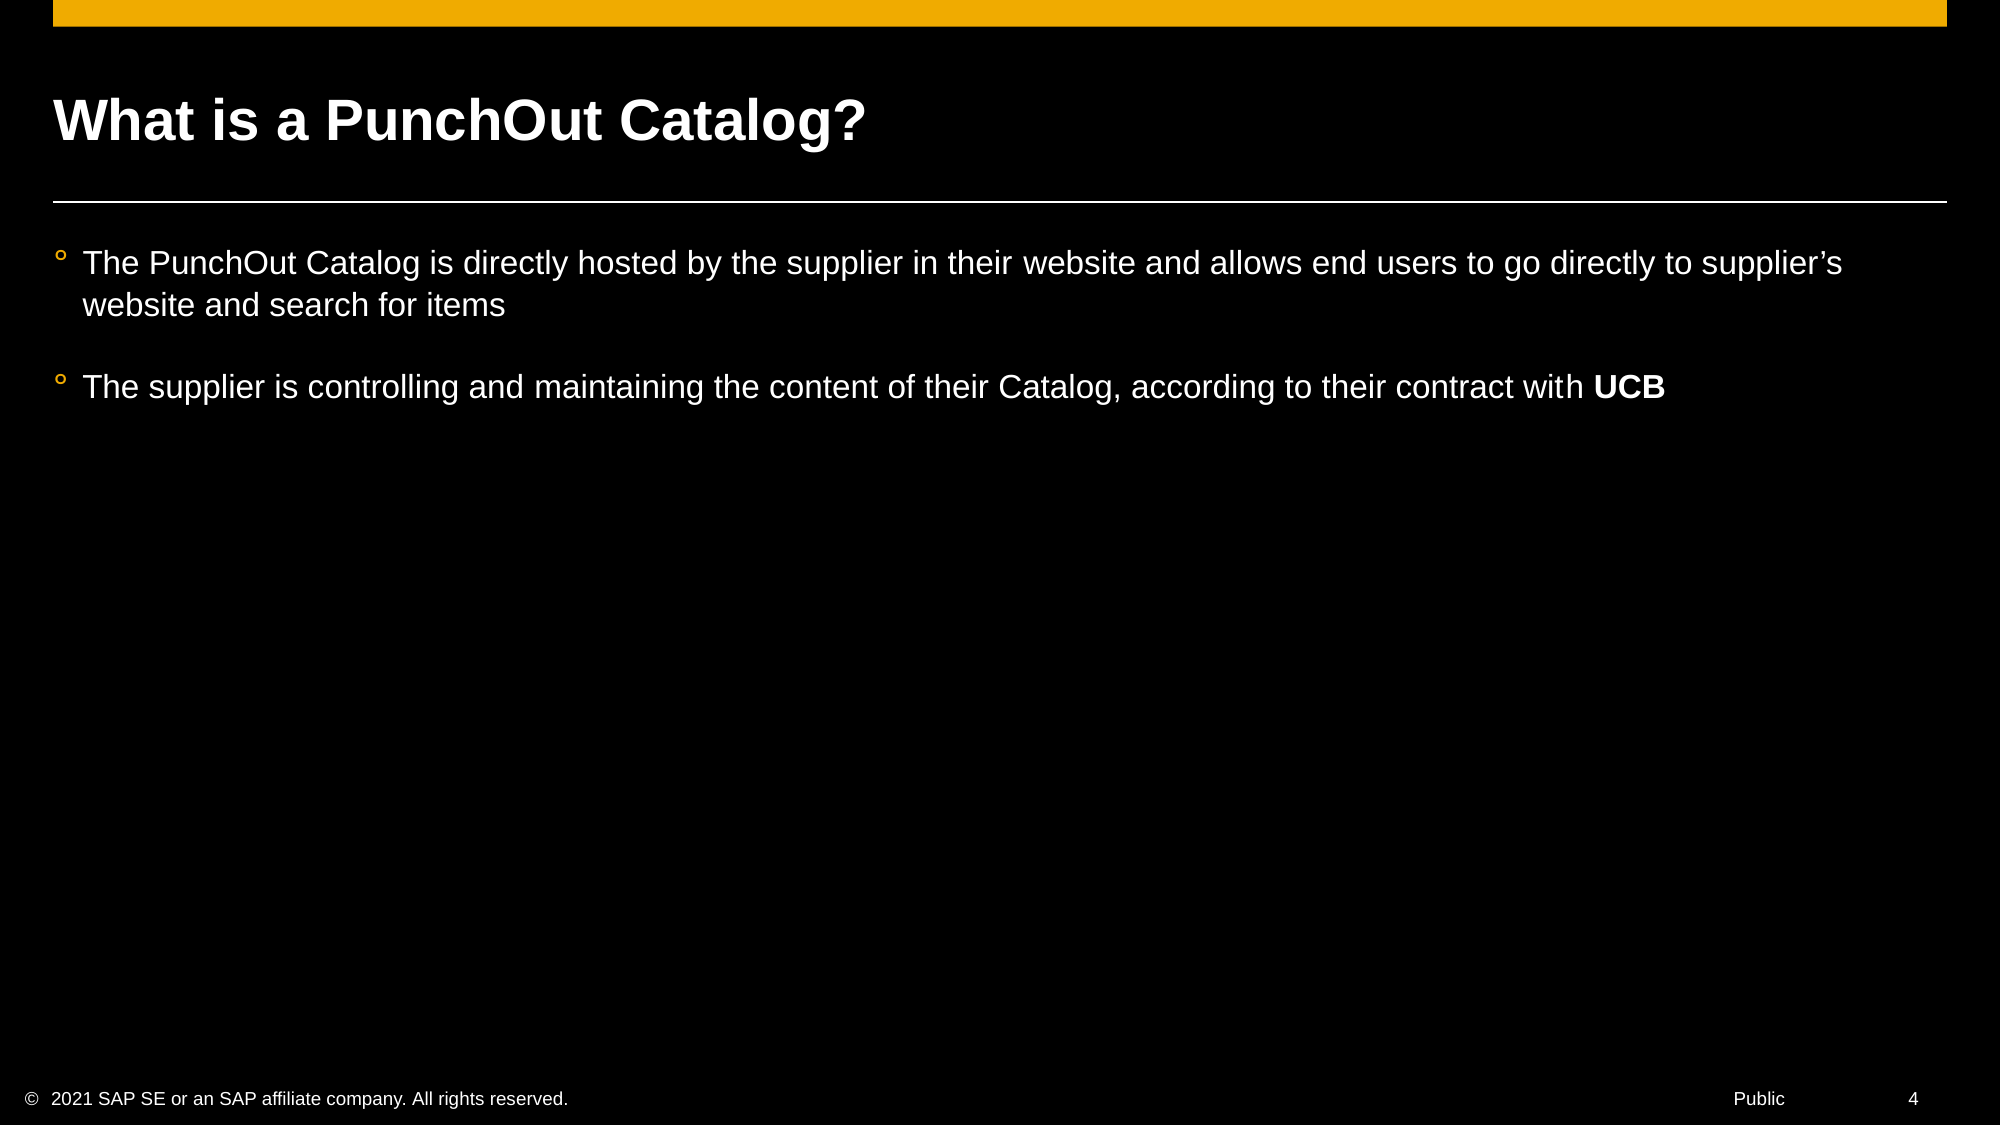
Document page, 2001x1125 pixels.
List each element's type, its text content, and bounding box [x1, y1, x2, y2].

text_box © 2021 SAP SE or an SAP affiliate company. All rights reserved. Public 4 [24, 1087, 1975, 1110]
text_box [0, 0, 2000, 1125]
text_box °The supplier is controlling and maintaining the content of their Catalog, according to their contract withUCB [53, 365, 1667, 406]
text_box website and search for items [82, 282, 507, 323]
text_box °The PunchOut Catalog is directly hosted by the supplier in their website and allows end users to go directly to supplier’s [54, 240, 1845, 281]
text_box [52, 0, 1948, 27]
text_box What is a PunchOut Catalog? [53, 82, 870, 153]
